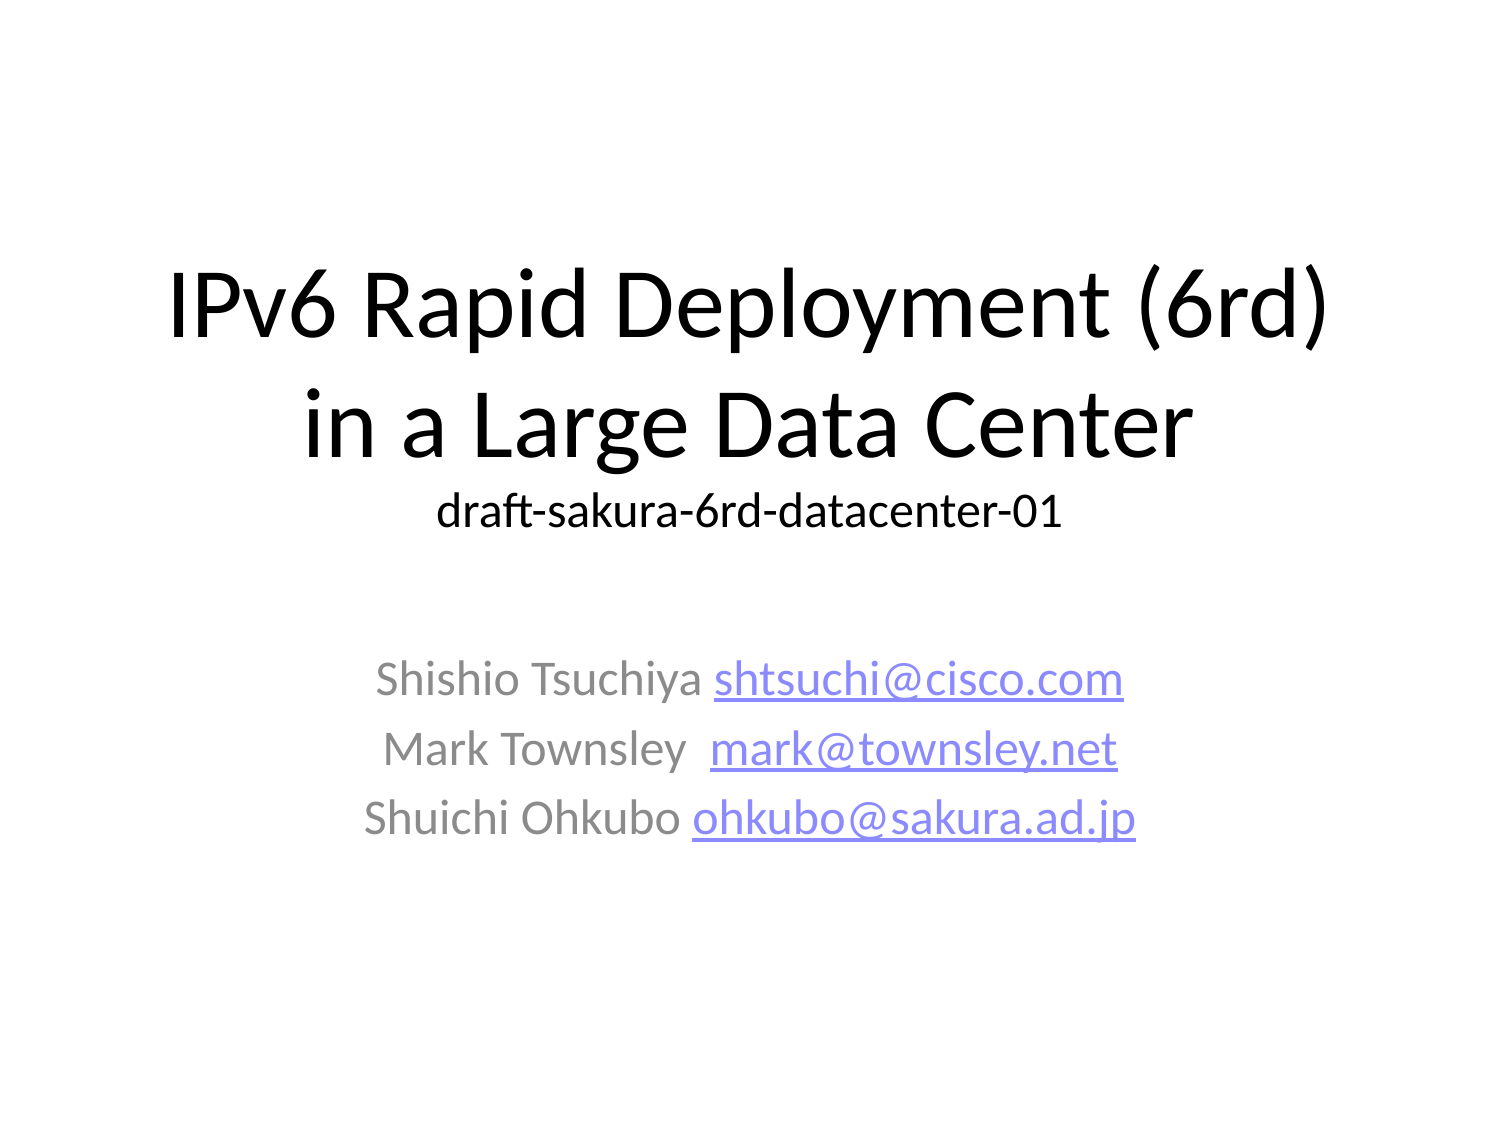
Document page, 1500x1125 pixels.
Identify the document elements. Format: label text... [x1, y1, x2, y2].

subtitle Shishio Tsuchiya shtsuchi@cisco.com Mark Townsley mark@townsley.net Shuichi Ohkubo ohkubo@sakura.ad.jp [225, 637, 1275, 925]
title IPv6 Rapid Deployment (6rd) in a Large Data Center draft-sakura-6rd-datacenter-01 [112, 267, 1388, 509]
